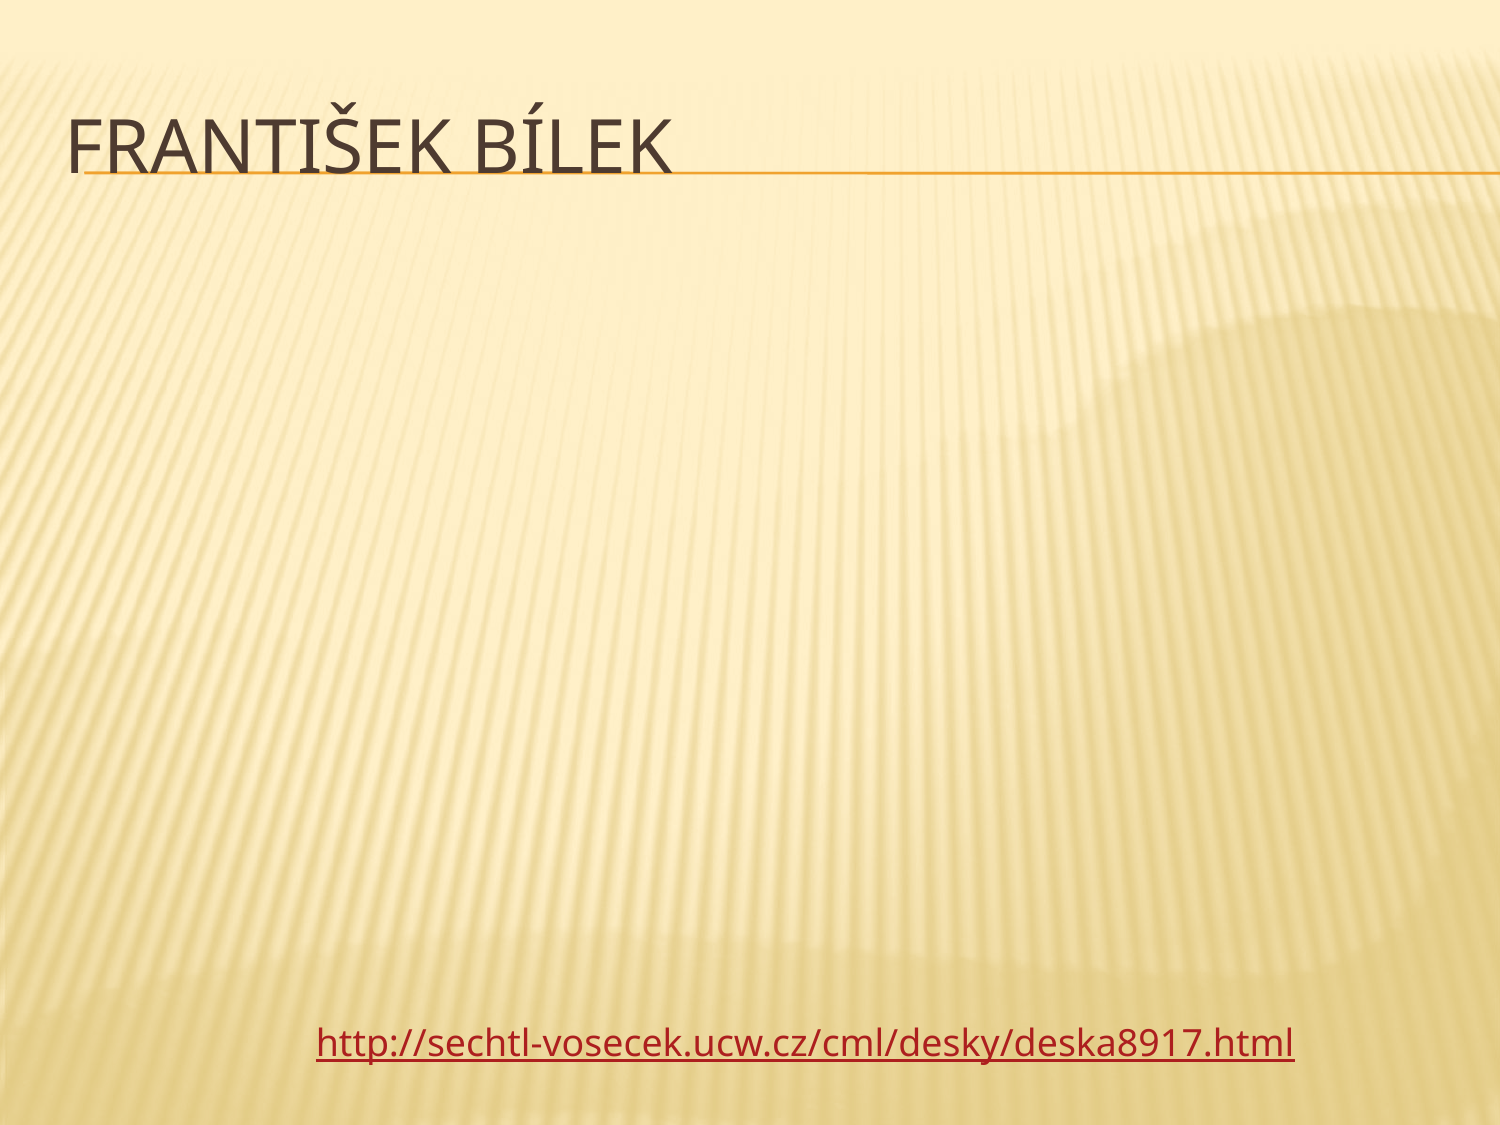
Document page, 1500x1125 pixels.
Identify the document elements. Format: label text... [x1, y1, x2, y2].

title František Bílek [50, 75, 1475, 213]
text_box http://sechtl-vosecek.ucw.cz/cml/desky/deska8917.html [301, 1011, 1314, 1123]
